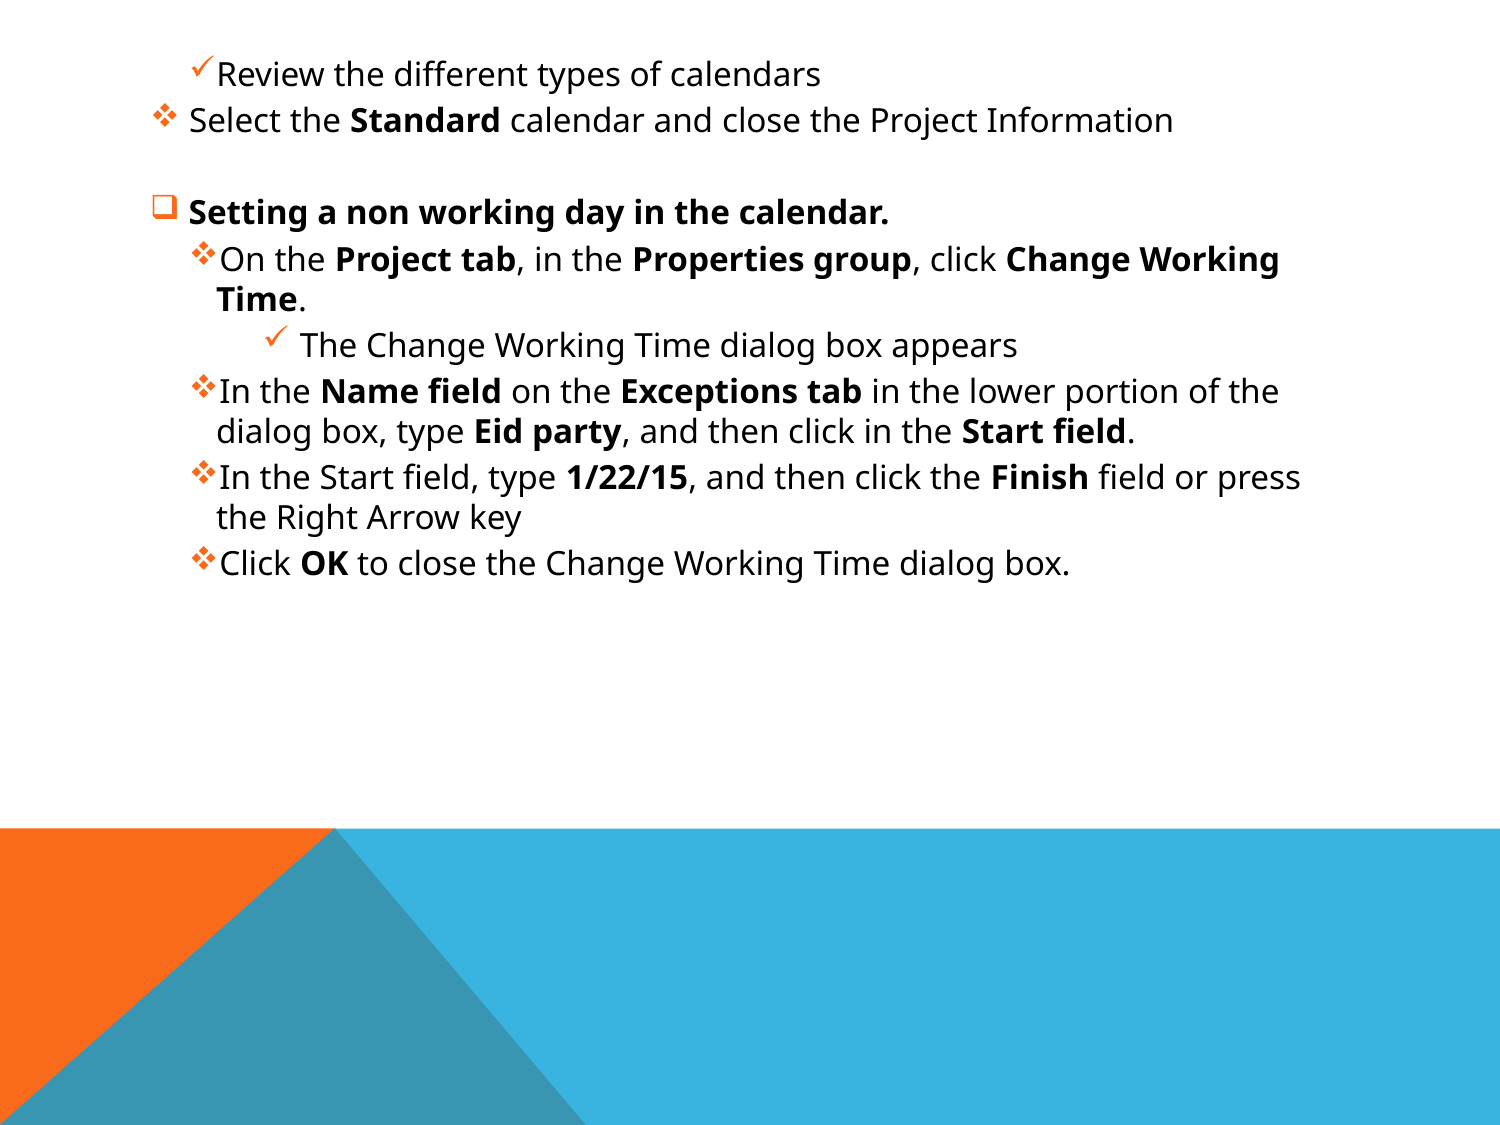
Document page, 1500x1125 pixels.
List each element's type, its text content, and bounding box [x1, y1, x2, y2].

list Review the different types of calendars Select the Standard calendar and close the Project Information Setting a non working day in the calendar. On the Project tab, in the Properties group, click Change Working Time. The Change Working Time dialog box appears In the Name field on the Exceptions tab in the lower portion of the dialog box, type Eid party, and then click in the Start field. In the Start field, type 1/22/15, and then click the Finish field or press the Right Arrow key Click OK to close the Change Working Time dialog box. [135, 45, 1369, 768]
